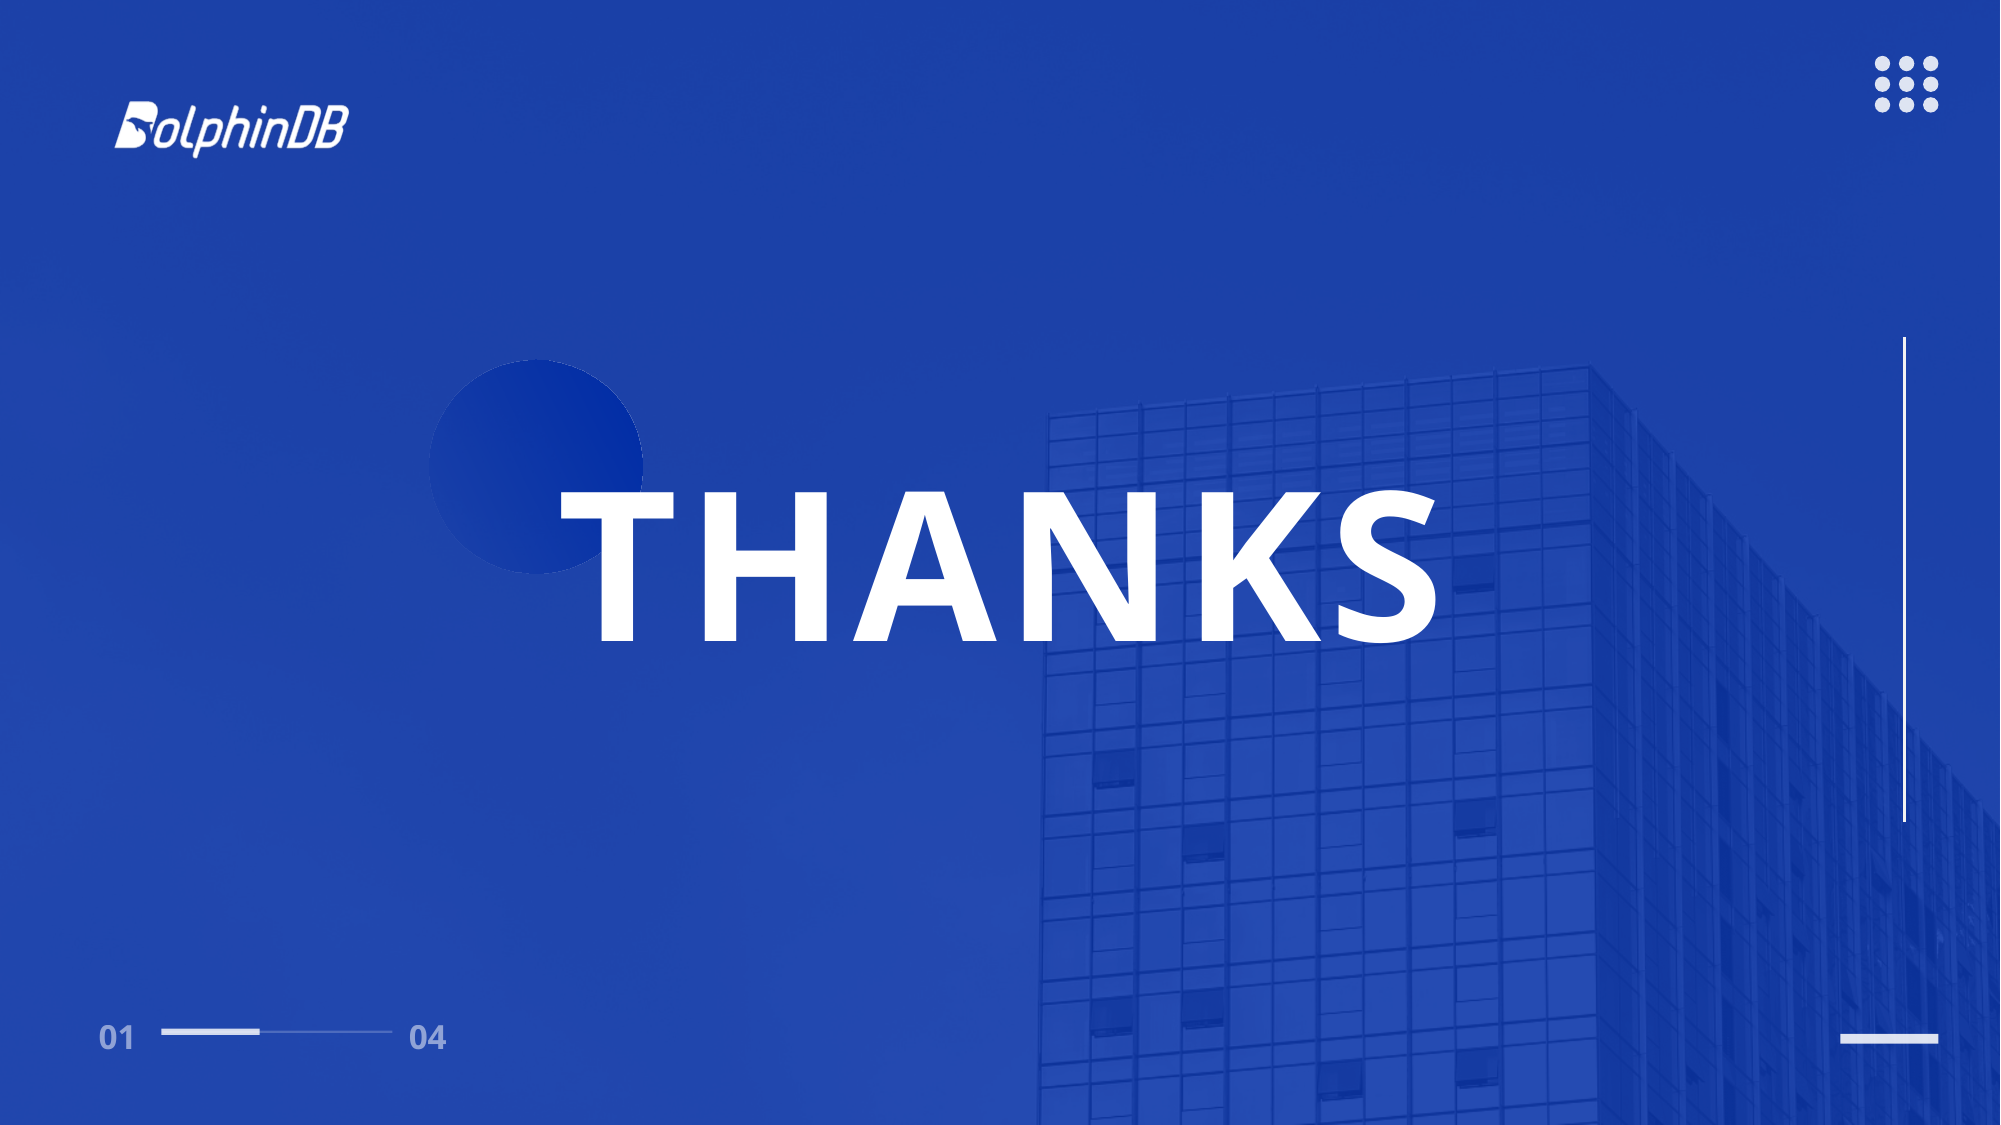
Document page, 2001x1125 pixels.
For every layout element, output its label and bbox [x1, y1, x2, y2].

picture [0, 0, 2000, 1125]
text_box [65, 1008, 489, 1065]
text_box [1874, 55, 1939, 113]
